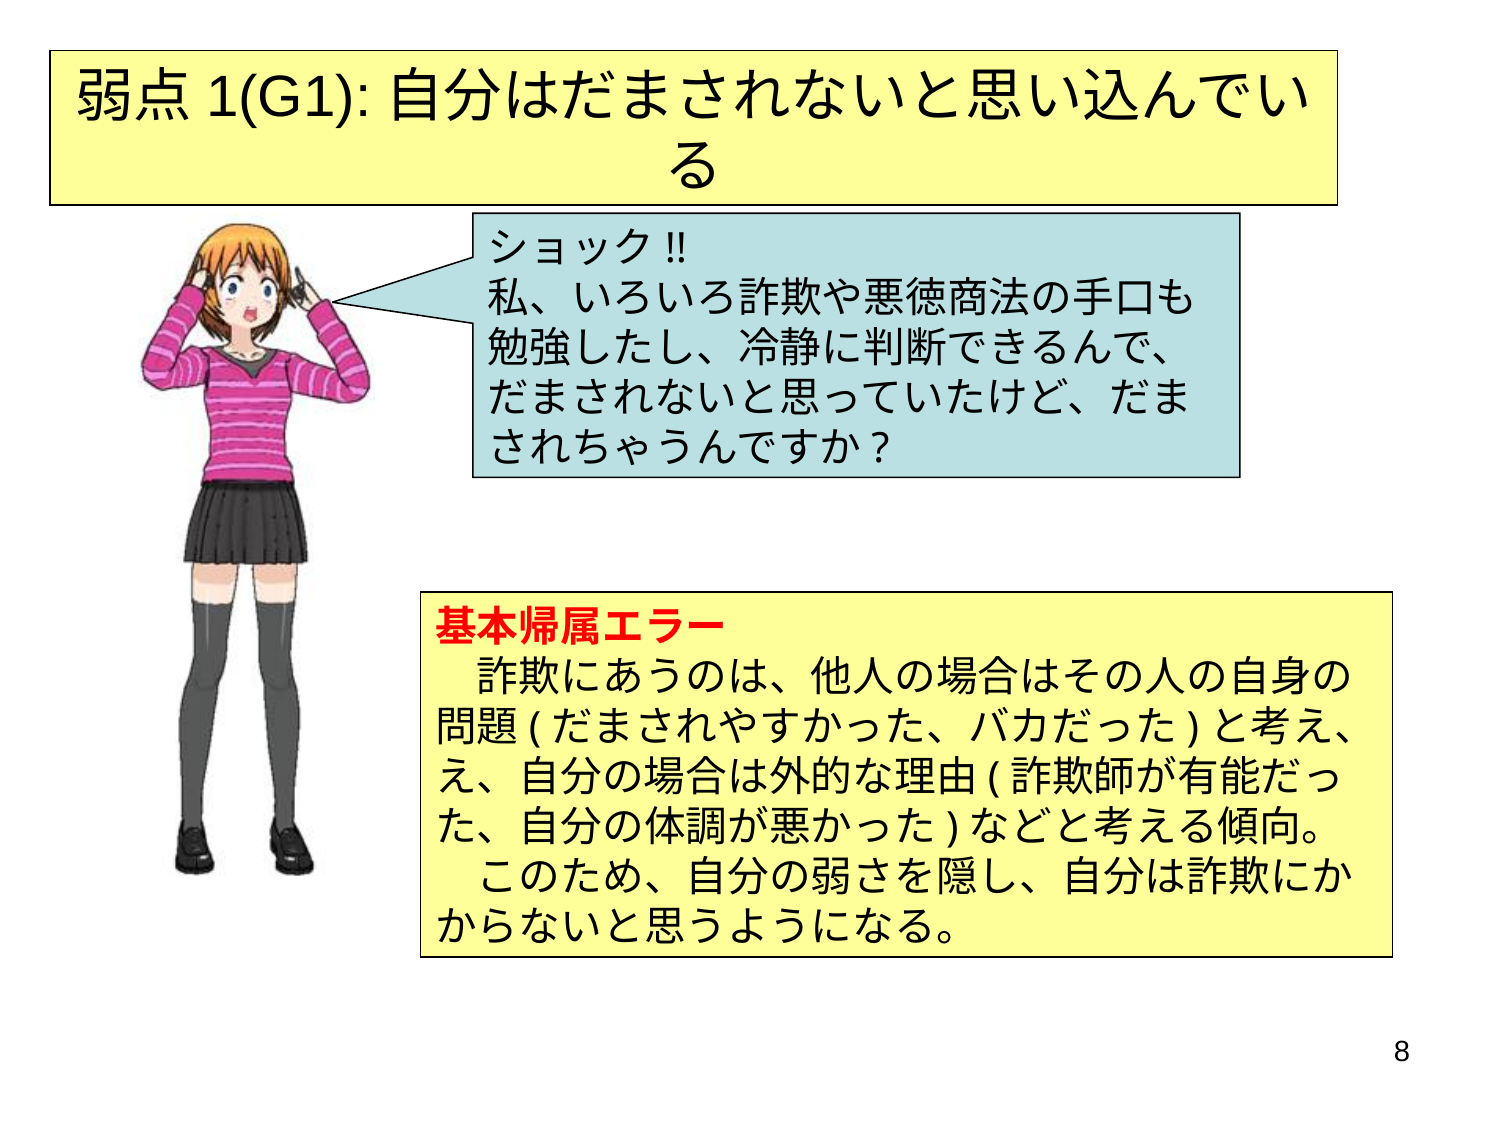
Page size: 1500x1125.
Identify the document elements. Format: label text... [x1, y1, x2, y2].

picture [138, 213, 375, 901]
text_box 基本帰属エラー 詐欺にあうのは、他人の場合はその人の自身の問題(だまされやすかった、バカだった)と考え、え、自分の場合は外的な理由(詐欺師が有能だった、自分の体調が悪かった)などと考える傾向。 このため、自分の弱さを隠し、自分は詐欺にかからないと思うようになる。 [420, 592, 1393, 958]
text_box 弱点1(G1):自分はだまされないと思い込んでいる [49, 50, 1338, 206]
text_box ショック!! 私、いろいろ詐欺や悪徳商法の手口も勉強したし、冷静に判断できるんで、だまされないと思っていたけど、だまされちゃうんですか? [375, 213, 1240, 478]
slide_number 8 [1074, 1024, 1425, 1103]
